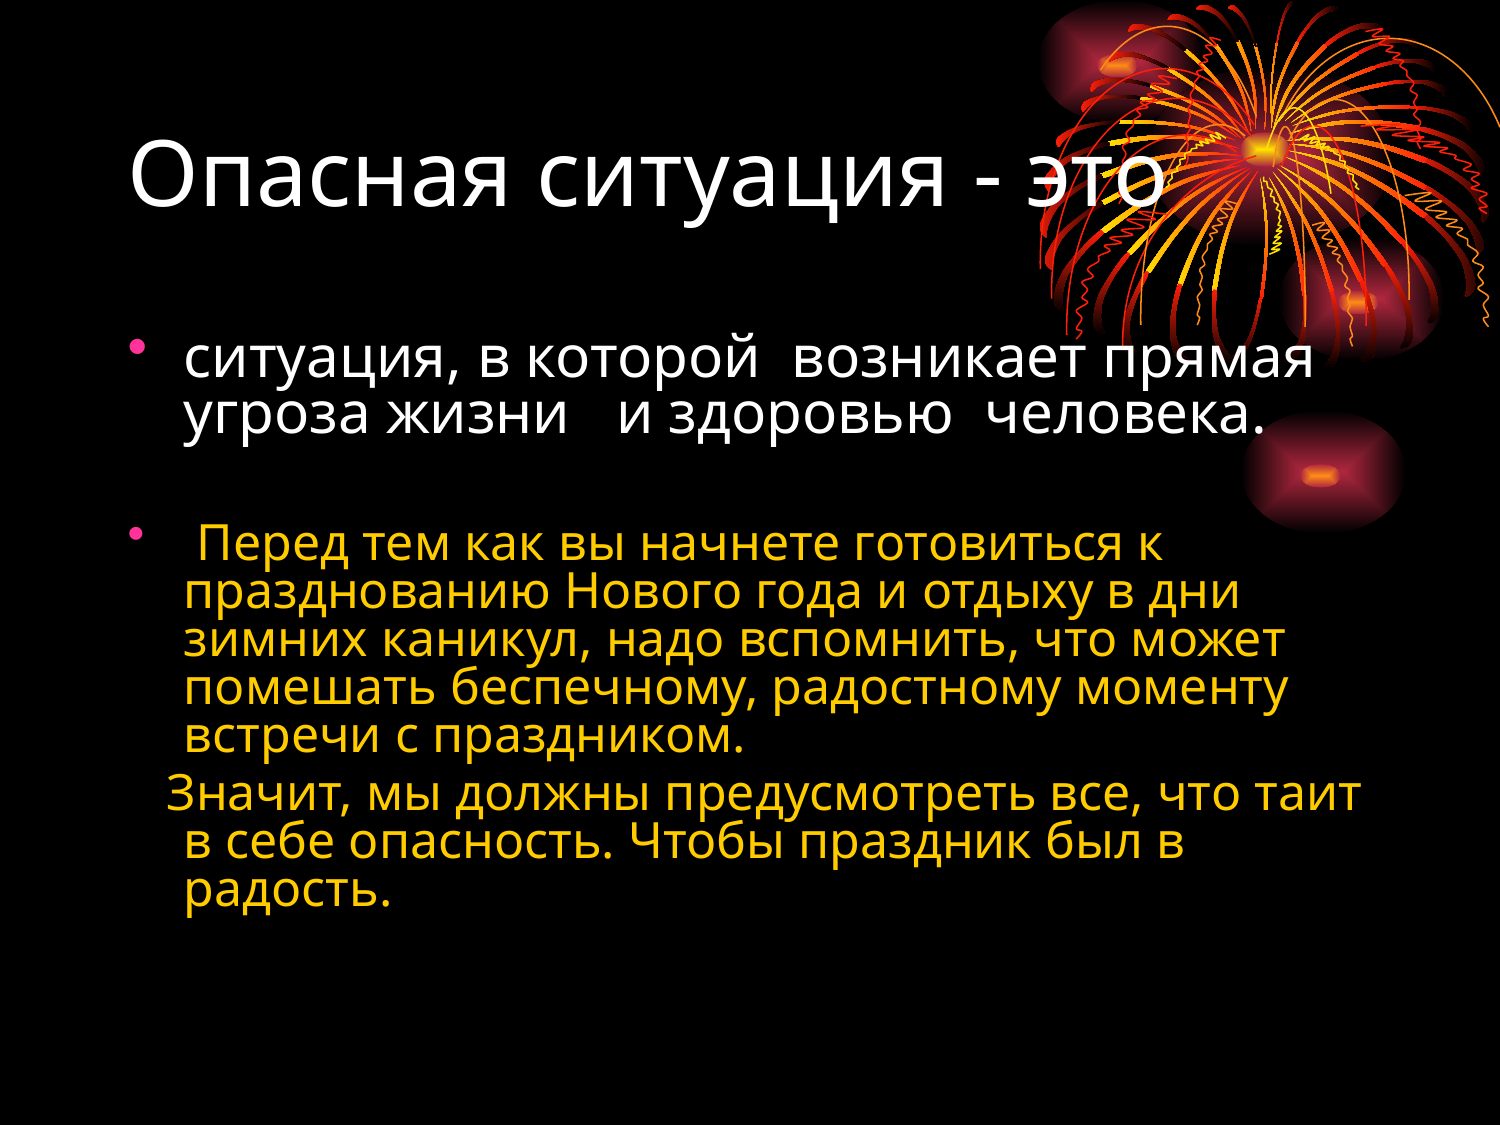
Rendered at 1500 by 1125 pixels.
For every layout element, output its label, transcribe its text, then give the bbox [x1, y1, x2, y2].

title Опасная ситуация - это [112, 49, 1388, 290]
list ситуация, в которой возникает прямая угроза жизни и здоровью человека. Перед тем как вы начнете готовиться к празднованию Нового года и отдыху в дни зимних каникул, надо вспомнить, что может помешать беспечному, радостному моменту встречи с праздником. Значит, мы должны предусмотреть все, что таит в себе опасность. Чтобы праздник был в радость. [112, 324, 1388, 1001]
